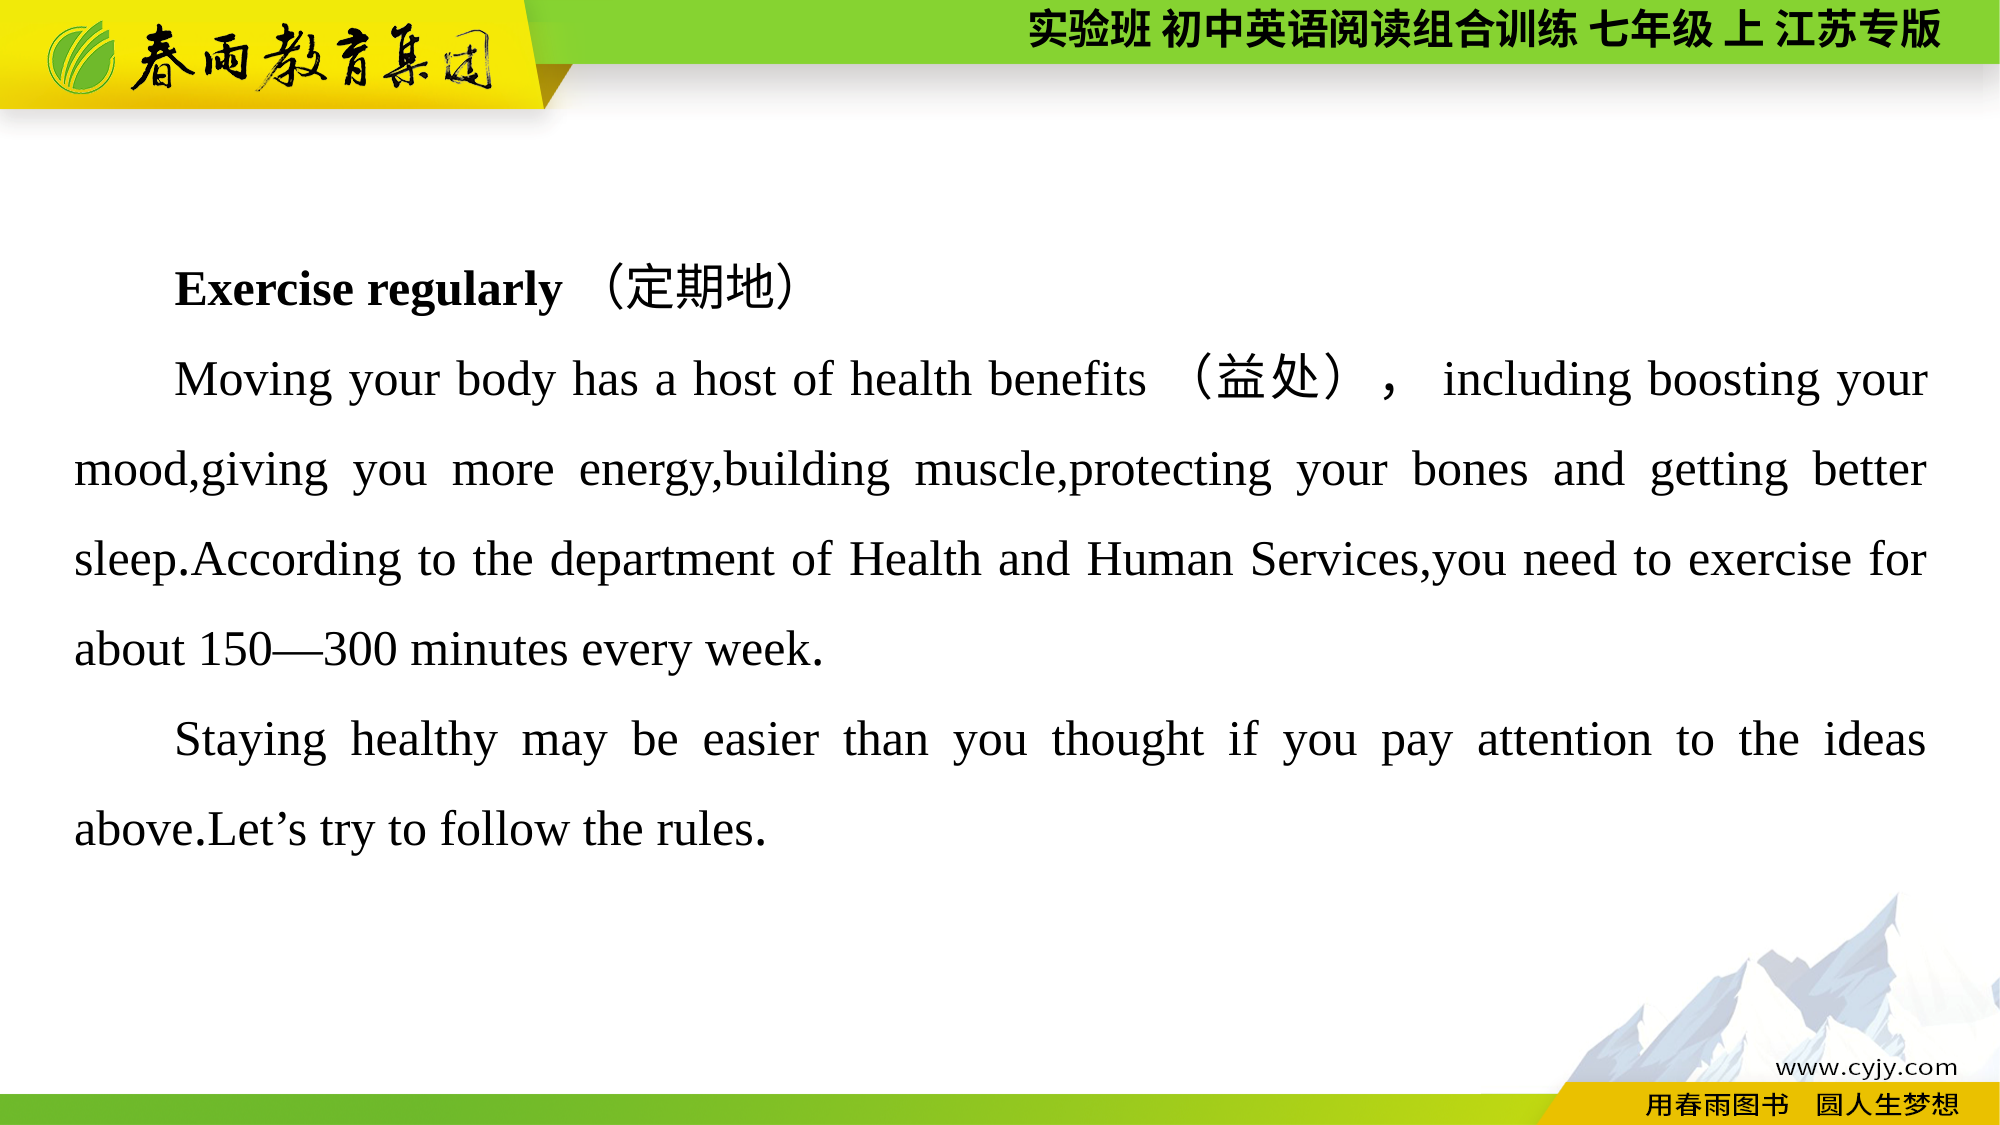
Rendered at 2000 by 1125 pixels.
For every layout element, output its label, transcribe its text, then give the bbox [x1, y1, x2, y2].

list Exercise regularly（定期地） Moving your body has a host of health benefits（益处），including boosting your mood,giving you more energy,building muscle,protecting your bones and getting better sleep.According to the department of Health and Human Services,you need to exercise for about 150—300 minutes every week. Staying healthy may be easier than you thought if you pay attention to the ideas above.Let’s try to follow the rules. [59, 218, 1944, 858]
picture [0, 0, 2000, 1125]
